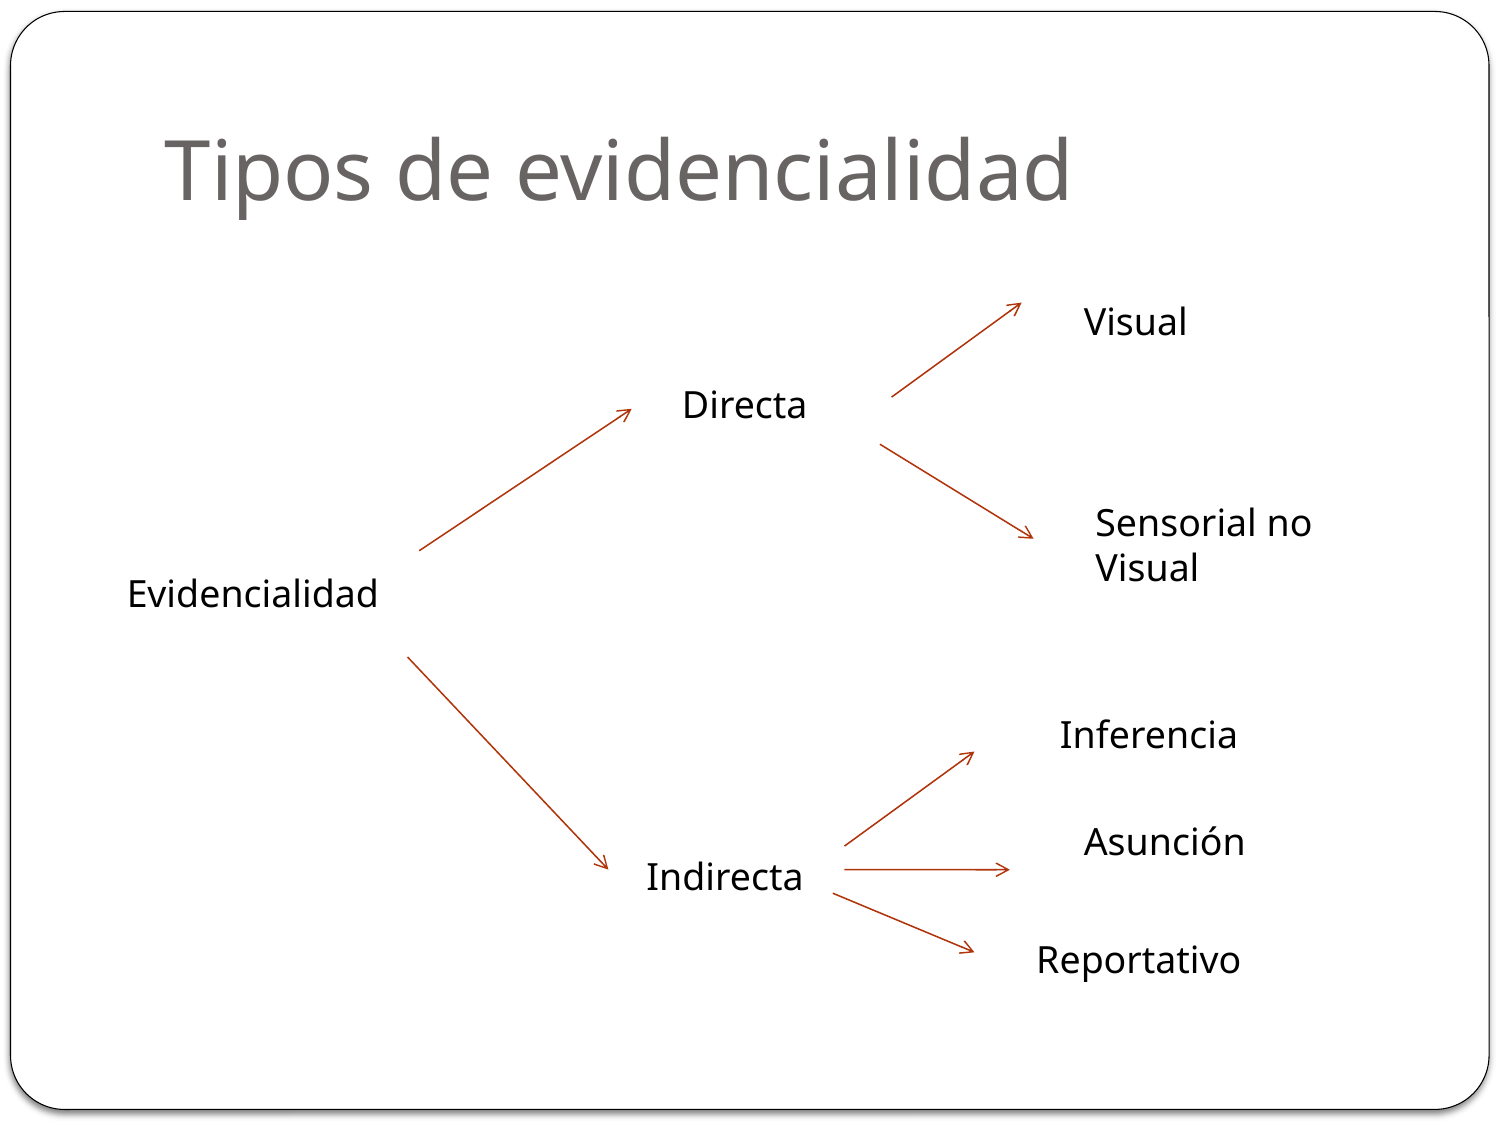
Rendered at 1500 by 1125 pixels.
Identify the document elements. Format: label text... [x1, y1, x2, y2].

text_box Inferencia [1045, 704, 1329, 764]
text_box Visual [1068, 290, 1353, 351]
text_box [879, 444, 1034, 540]
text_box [891, 302, 1022, 398]
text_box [401, 662, 615, 864]
text_box Evidencialidad [112, 562, 396, 623]
text_box Directa [667, 373, 951, 434]
text_box Reportativo [1021, 928, 1306, 989]
title Tipos de evidencialidad [150, 45, 1425, 233]
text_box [418, 408, 632, 551]
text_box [844, 751, 975, 847]
text_box Sensorial no Visual [1080, 491, 1365, 597]
text_box Indirecta [631, 846, 916, 906]
text_box Asunción [1068, 810, 1353, 871]
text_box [832, 892, 975, 953]
